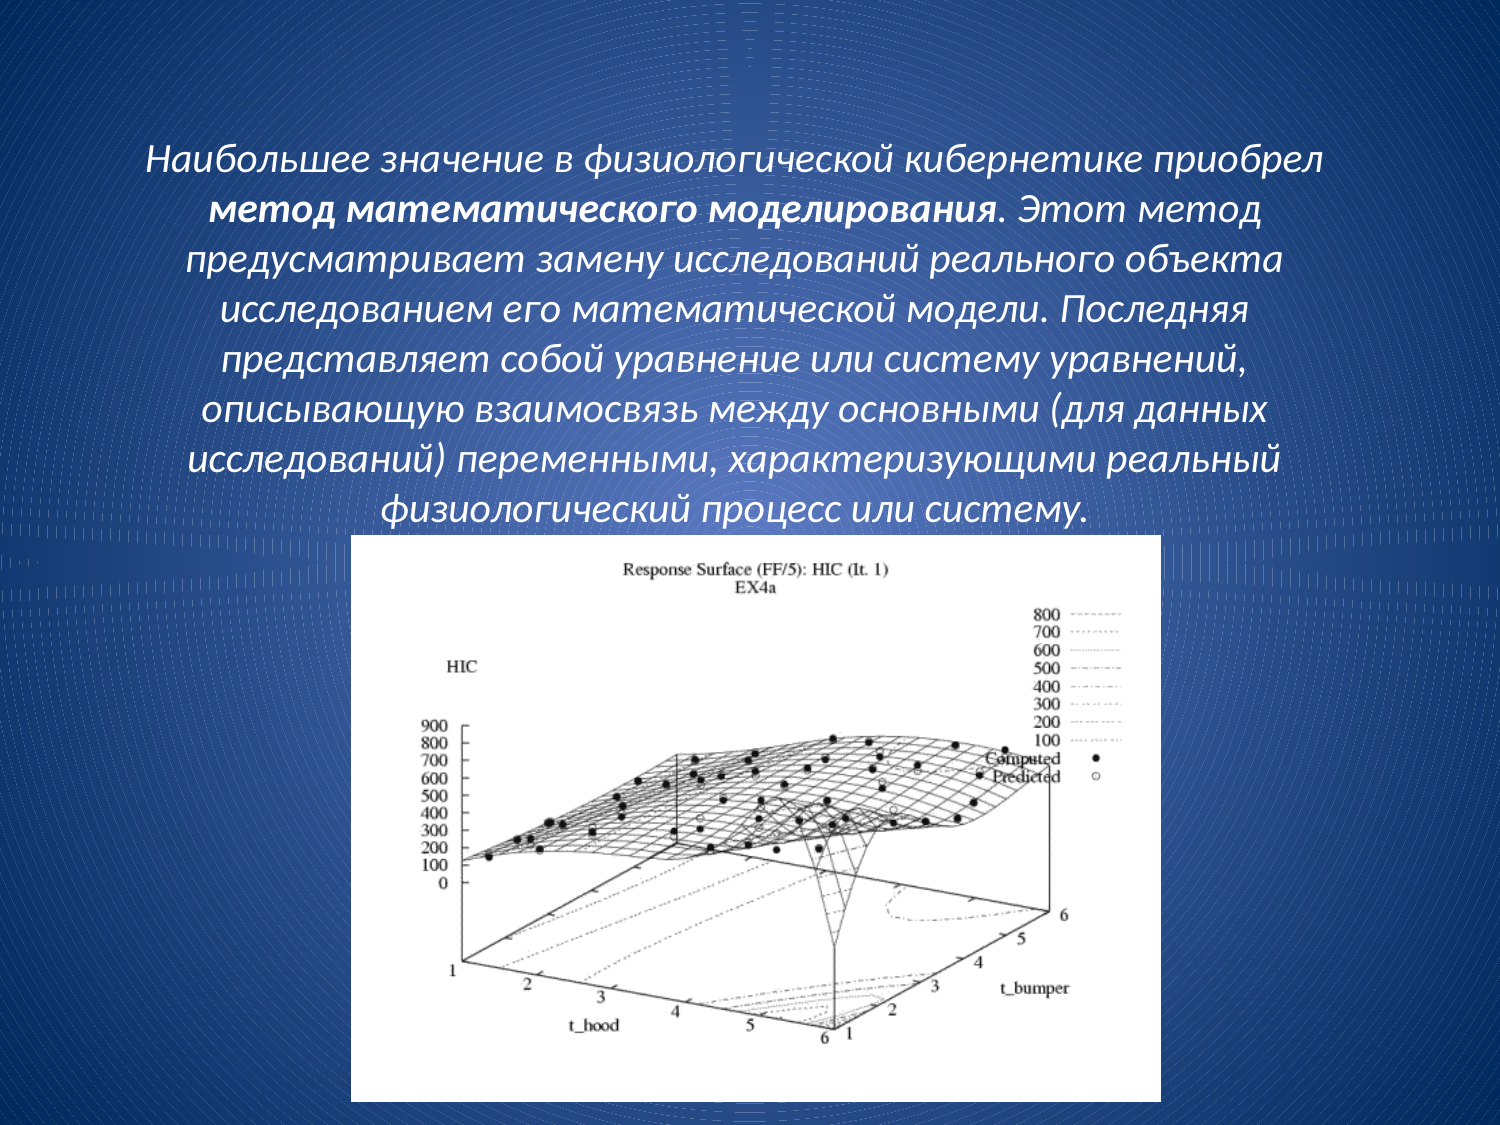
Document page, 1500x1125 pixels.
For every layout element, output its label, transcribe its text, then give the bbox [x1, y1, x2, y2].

title Наибольшее значение в физиологической кибернетике приобрел метод математического моделирования. Этот метод предусматривает замену исследований реального объекта исследованием его математической модели. Последняя представляет собой уравнение или систему уравнений, описывающую взаимосвязь между основными (для данных исследований) переменными, характеризующими реальный физиологический процесс или систему. [82, 70, 1388, 591]
picture [351, 535, 1161, 1102]
